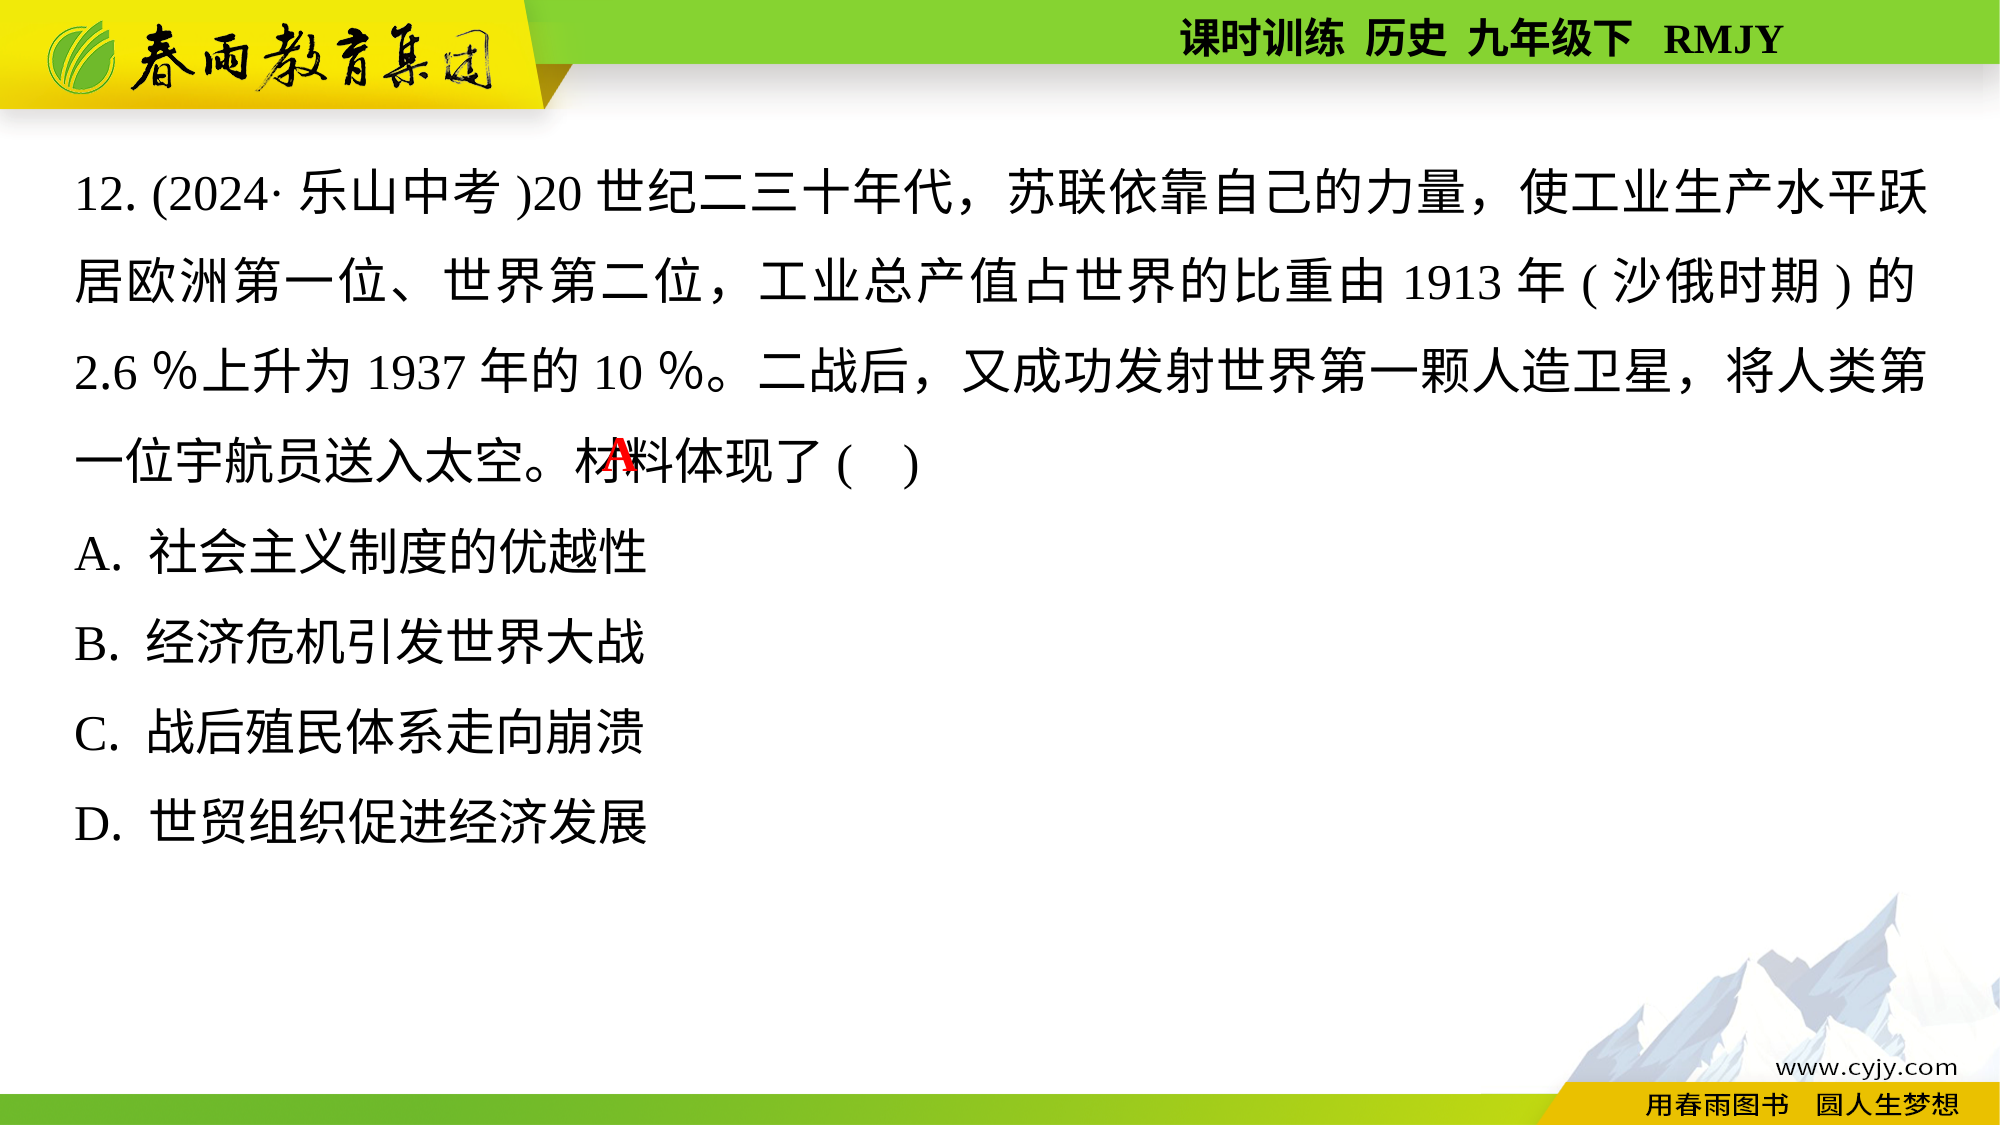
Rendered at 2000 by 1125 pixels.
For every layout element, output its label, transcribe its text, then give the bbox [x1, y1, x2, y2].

list 12. (2024·乐山中考)20世纪二三十年代，苏联依靠自己的力量，使工业生产水平跃居欧洲第一位、世界第二位，工业总产值占世界的比重由1913年(沙俄时期)的2.6％上升为1937年的10％。二战后，又成功发射世界第一颗人造卫星，将人类第一位宇航员送入太空。材料体现了( ) A. 社会主义制度的优越性 B. 经济危机引发世界大战 C. 战后殖民体系走向崩溃 D. 世贸组织促进经济发展 [59, 122, 1944, 865]
text_box A [586, 413, 653, 489]
picture [0, 0, 2000, 1125]
